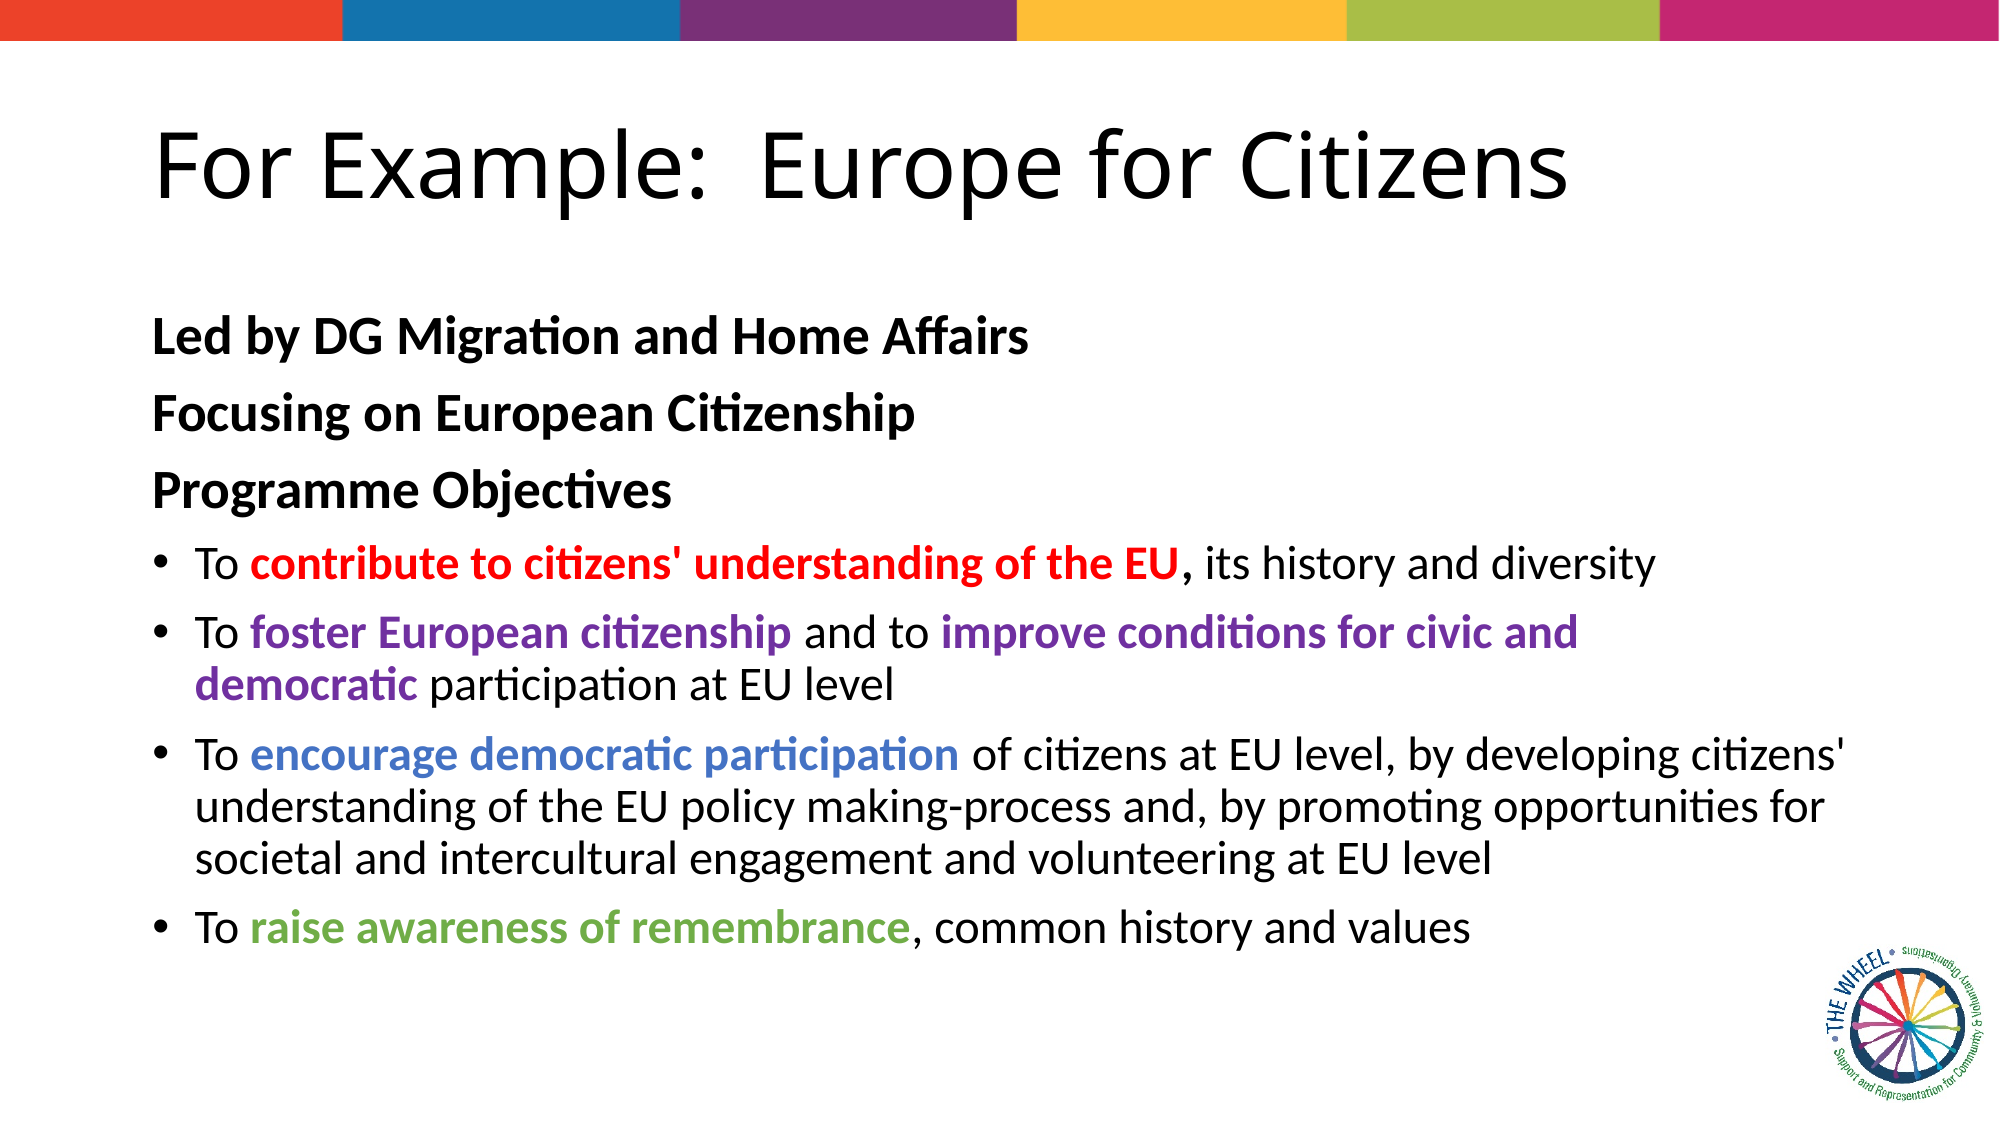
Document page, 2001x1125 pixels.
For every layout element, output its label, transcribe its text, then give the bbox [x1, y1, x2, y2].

title For Example: Europe for Citizens [137, 59, 1863, 278]
picture [0, 0, 2000, 41]
list Led by DG Migration and Home Affairs Focusing on European Citizenship Programme Objectives To contribute to citizens' understanding of the EU, its history and diversity To foster European citizenship and to improve conditions for civic and democratic participation at EU level To encourage democratic participation of citizens at EU level, by developing citizens' understanding of the EU policy making-process and, by promoting opportunities for societal and intercultural engagement and volunteering at EU level To raise awareness of remembrance, common history and values [137, 299, 1863, 1014]
picture [1825, 944, 1984, 1103]
